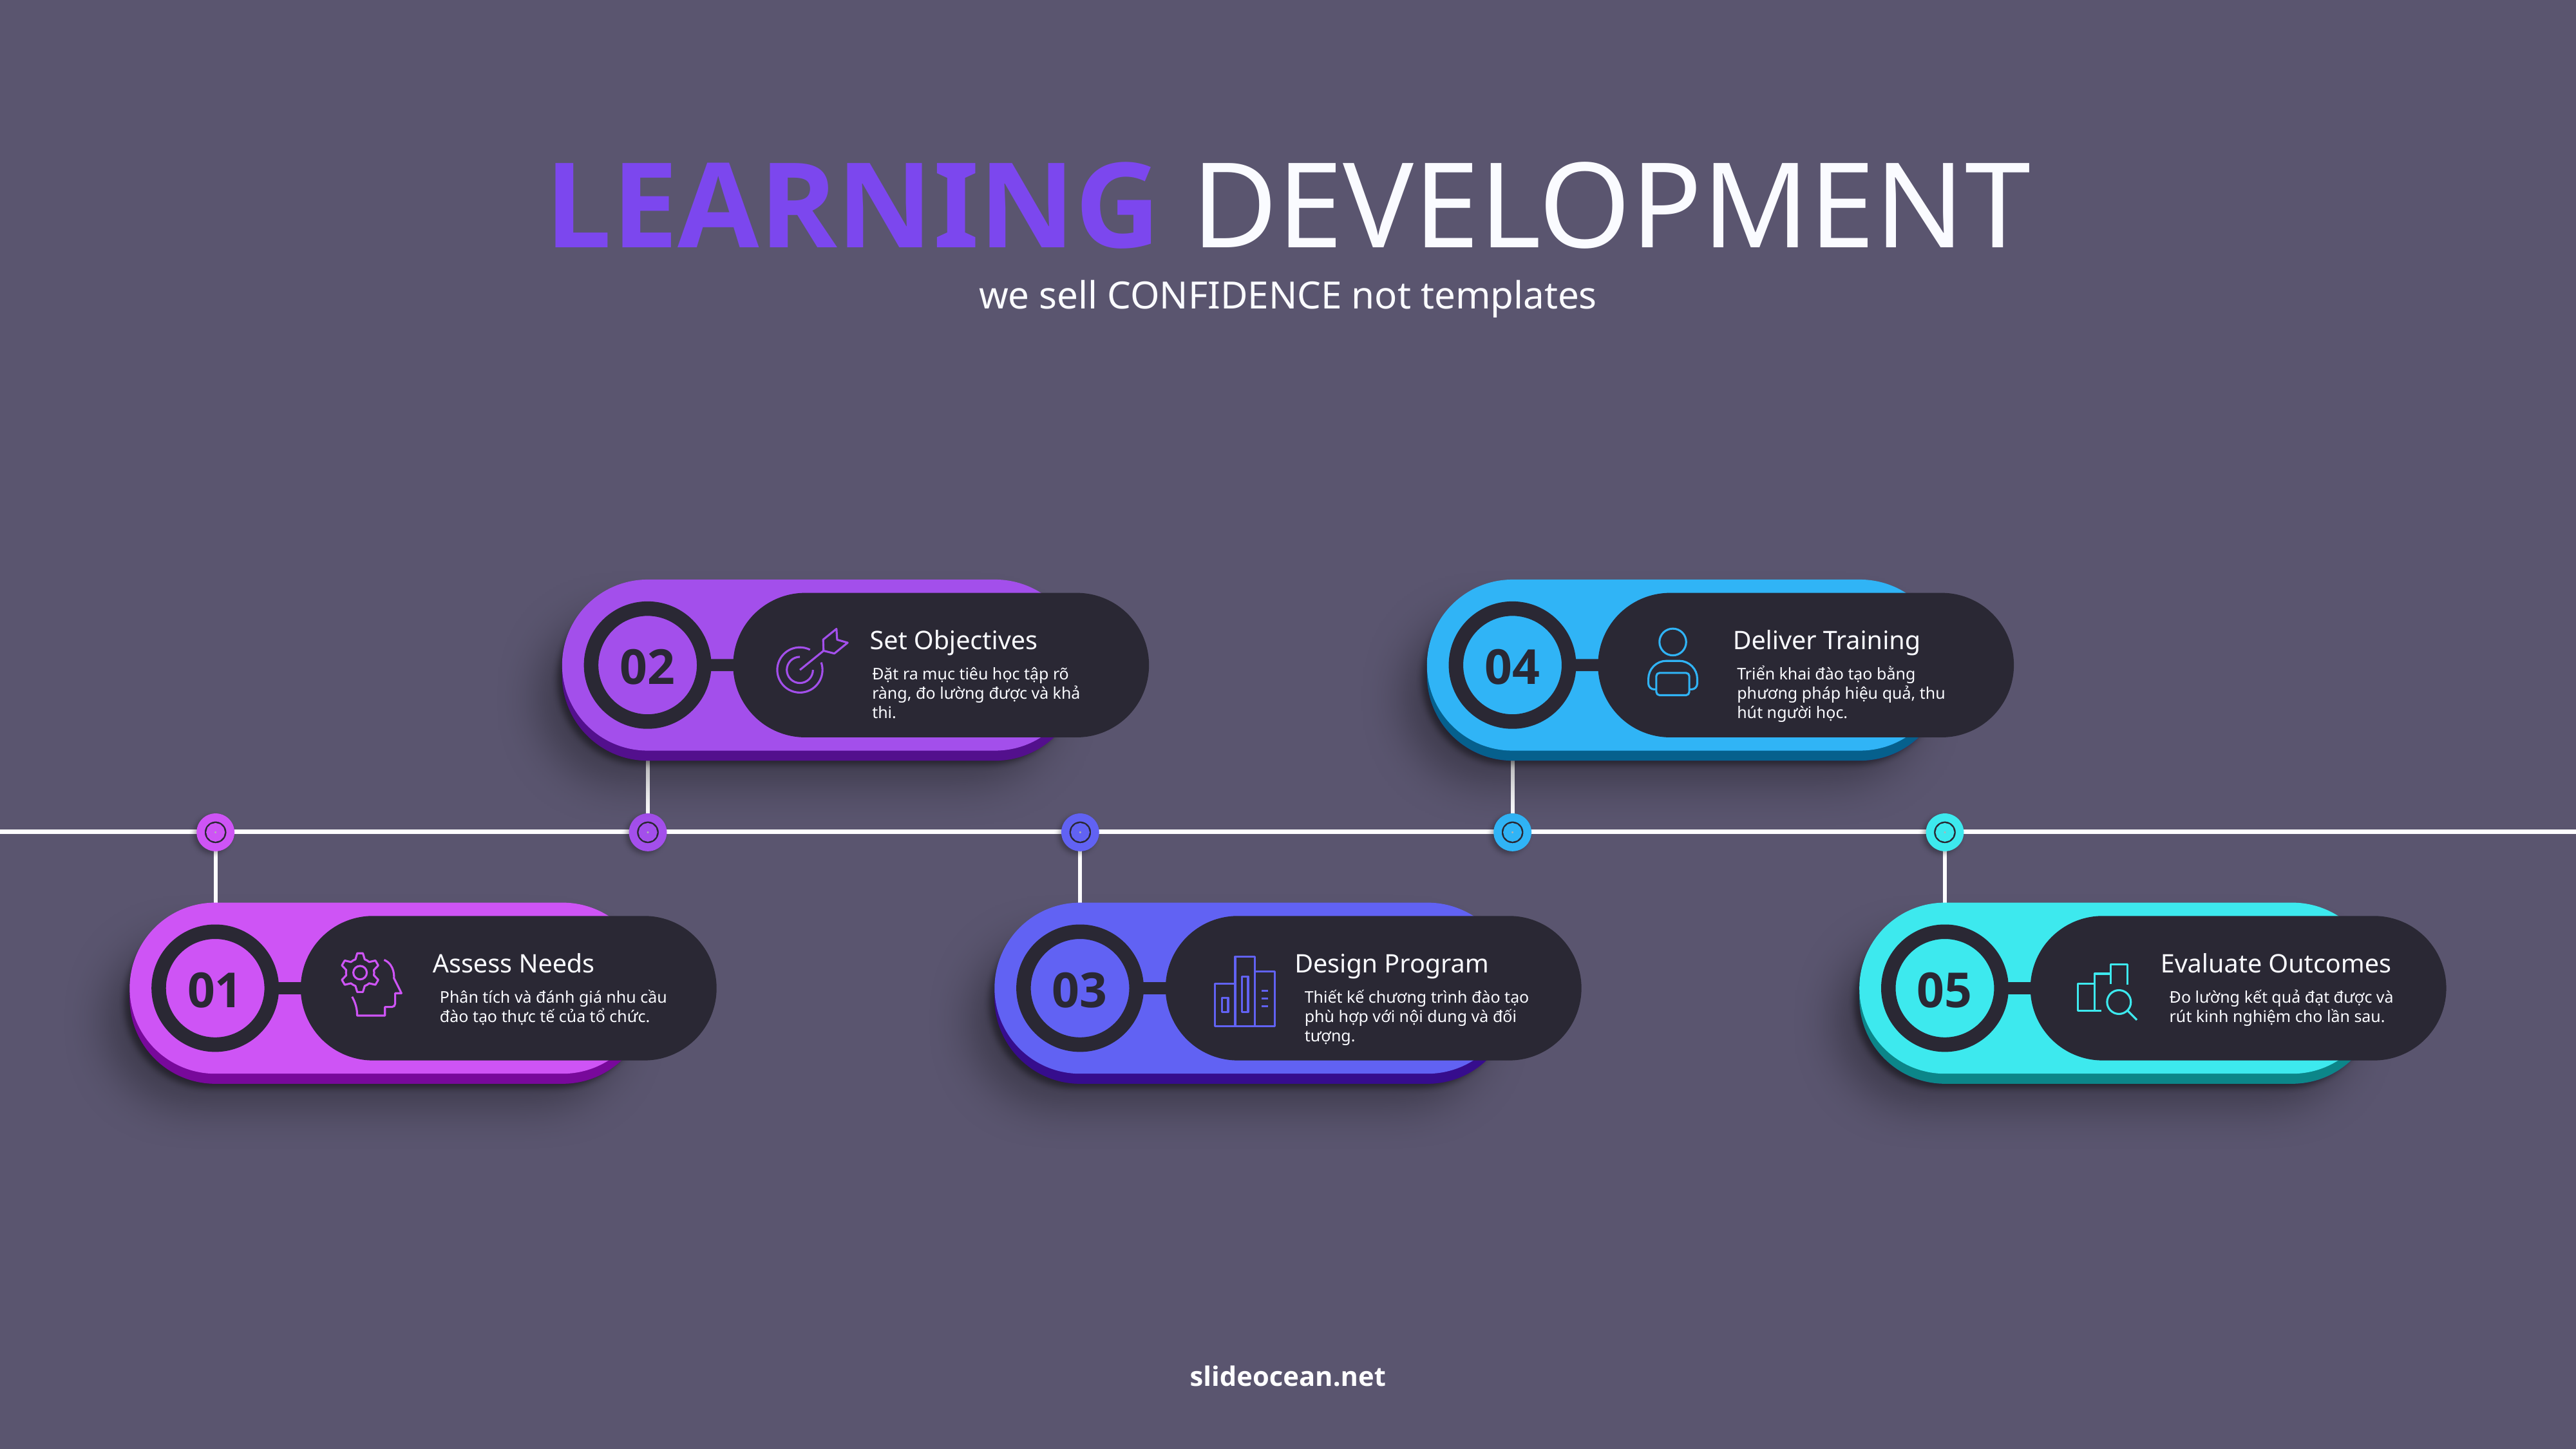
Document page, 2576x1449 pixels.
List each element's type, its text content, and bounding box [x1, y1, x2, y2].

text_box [200, 817, 231, 902]
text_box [430, 942, 685, 1031]
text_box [632, 761, 663, 848]
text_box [1016, 916, 1582, 1061]
text_box LEARNING DEVELOPMENT [535, 125, 2041, 276]
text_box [1448, 592, 2014, 737]
text_box we sell CONFIDENCE not templates [969, 266, 1607, 321]
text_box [994, 902, 1513, 1084]
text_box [1065, 817, 1095, 902]
text_box slideocean.net [1180, 1354, 1396, 1397]
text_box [862, 619, 1118, 708]
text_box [1497, 761, 1528, 848]
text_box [562, 579, 1081, 761]
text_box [1295, 942, 1550, 1051]
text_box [1859, 902, 2378, 1084]
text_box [1426, 579, 1946, 761]
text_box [151, 916, 717, 1061]
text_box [583, 592, 1150, 737]
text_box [1929, 817, 1960, 902]
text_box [2160, 942, 2415, 1031]
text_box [1727, 619, 1982, 728]
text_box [129, 902, 649, 1084]
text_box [1881, 916, 2447, 1061]
